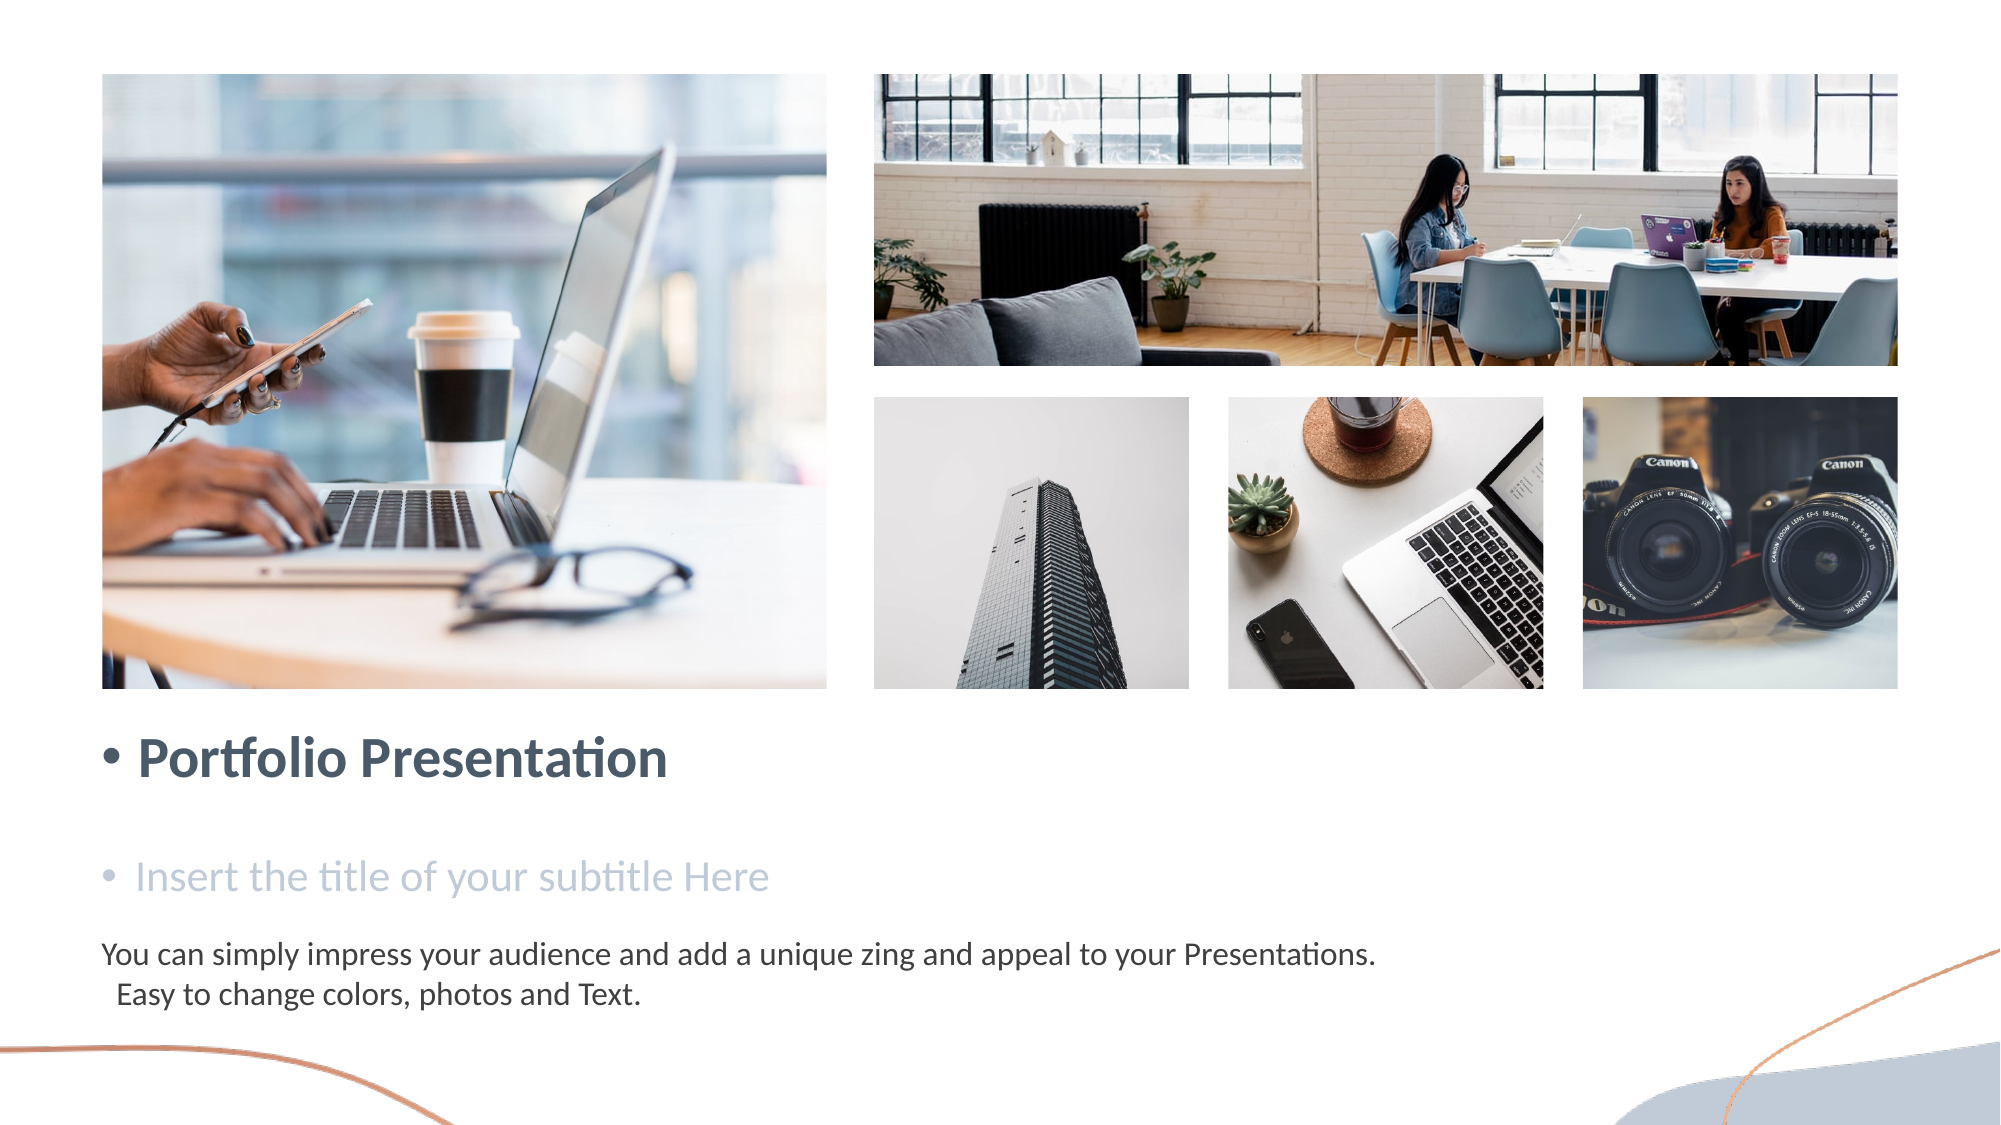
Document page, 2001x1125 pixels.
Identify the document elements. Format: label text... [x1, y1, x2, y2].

picture [0, 1018, 478, 1125]
picture [1582, 397, 1898, 689]
picture [1228, 397, 1544, 689]
list Insert the title of your subtitle Here [86, 846, 2000, 909]
picture [102, 74, 827, 689]
list Portfolio Presentation [86, 720, 2000, 846]
text_box You can simply impress your audience and add a unique zing and appeal to your Presentations. Easy to change colors, photos and Text. [86, 924, 1394, 1020]
picture [873, 397, 1189, 689]
picture [1603, 918, 2001, 1125]
picture [873, 74, 1898, 366]
